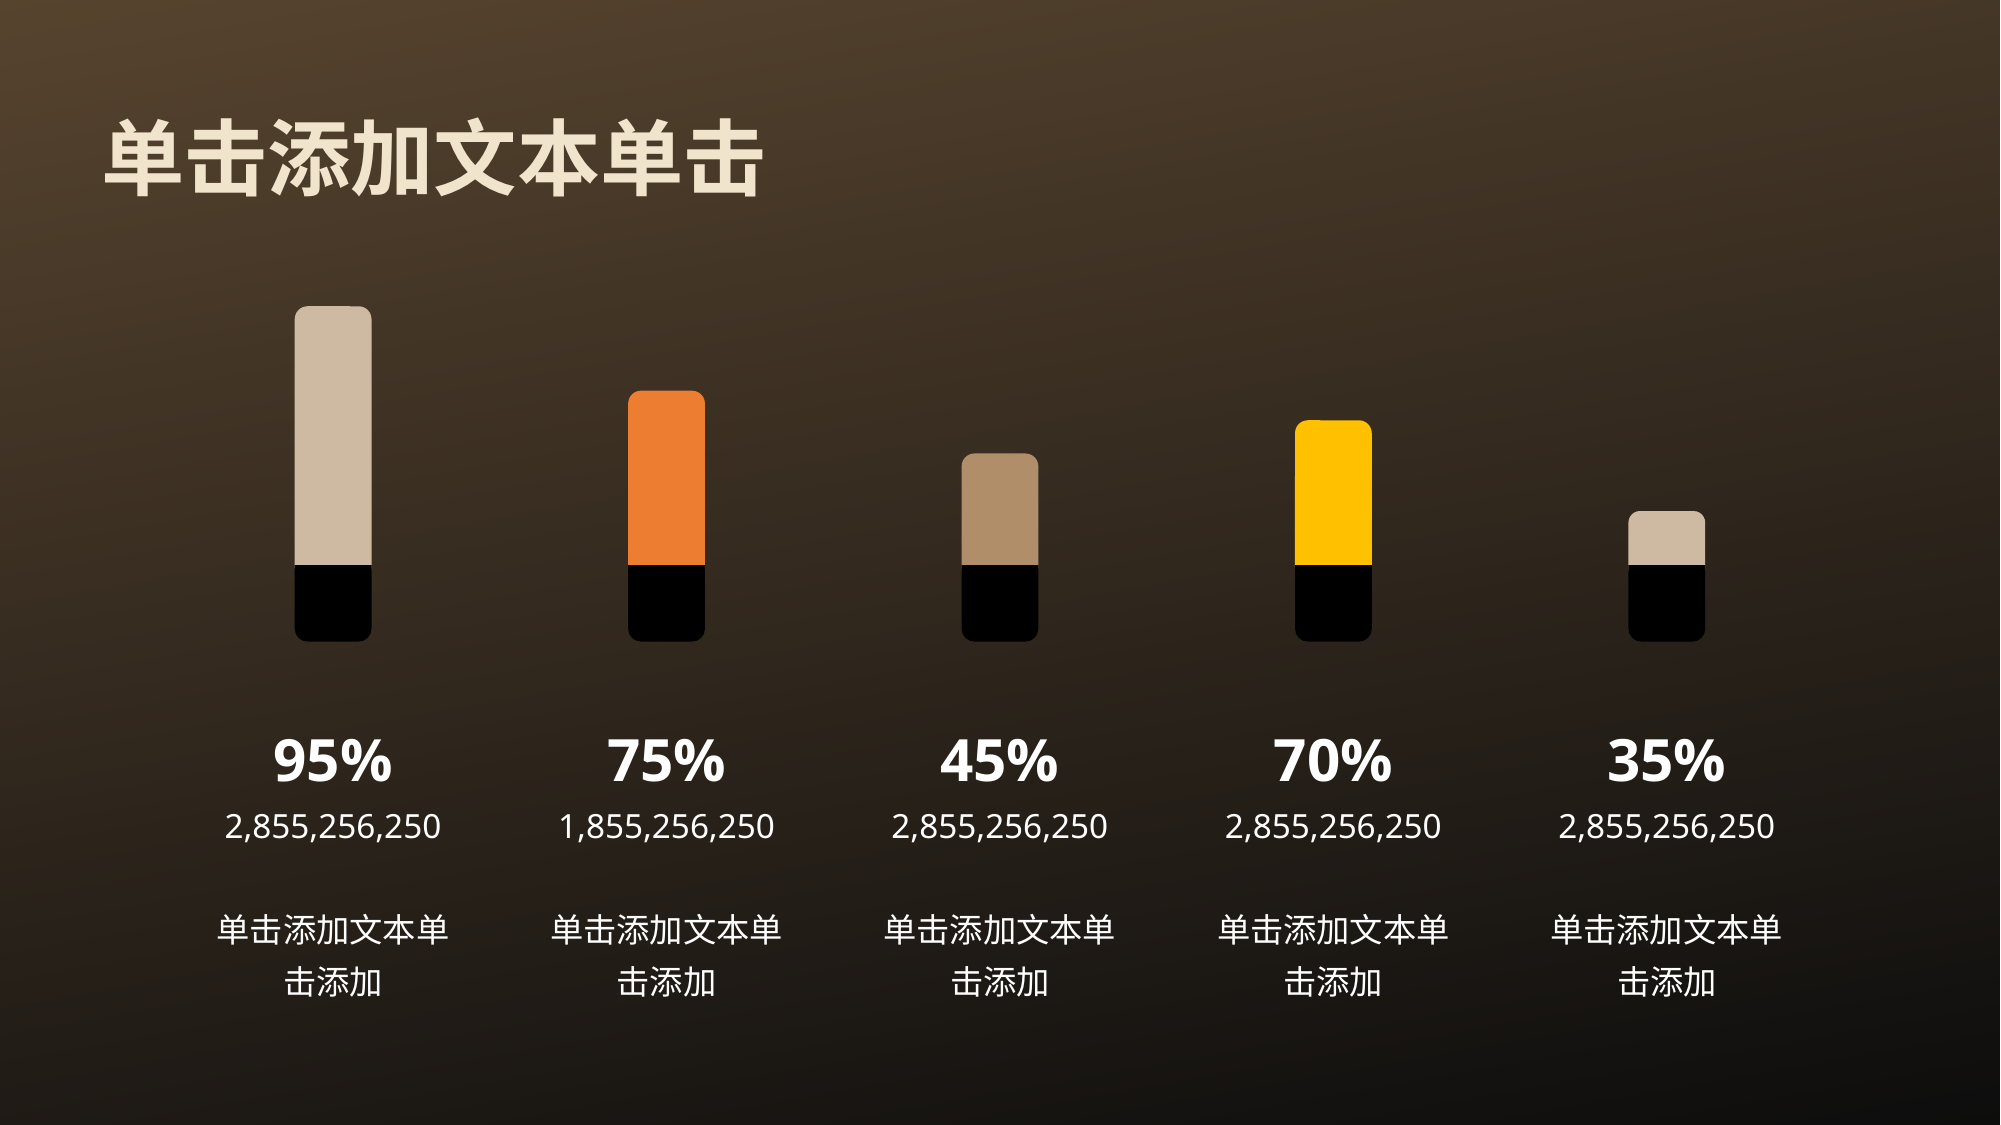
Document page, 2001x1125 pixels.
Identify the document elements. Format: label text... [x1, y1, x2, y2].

text_box [293, 305, 373, 564]
text_box 45% 2,855,256,250 单击添加文本单击添加 [862, 694, 1138, 1009]
text_box 75% 1,855,256,250 单击添加文本单击添加 [528, 694, 805, 1009]
text_box 95% 2,855,256,250 单击添加文本单击添加 [195, 694, 471, 1009]
text_box [960, 452, 1040, 564]
text_box [293, 564, 373, 643]
text_box [1627, 509, 1707, 564]
text_box [627, 564, 706, 643]
text_box [1293, 419, 1373, 564]
text_box [960, 564, 1040, 643]
text_box 70% 2,855,256,250 单击添加文本单击添加 [1195, 694, 1472, 1009]
text_box [1627, 564, 1707, 643]
text_box 35% 2,855,256,250 单击添加文本单击添加 [1529, 694, 1805, 1009]
text_box 单击添加文本单击 [86, 98, 783, 214]
text_box [627, 389, 706, 564]
text_box [1293, 564, 1373, 643]
